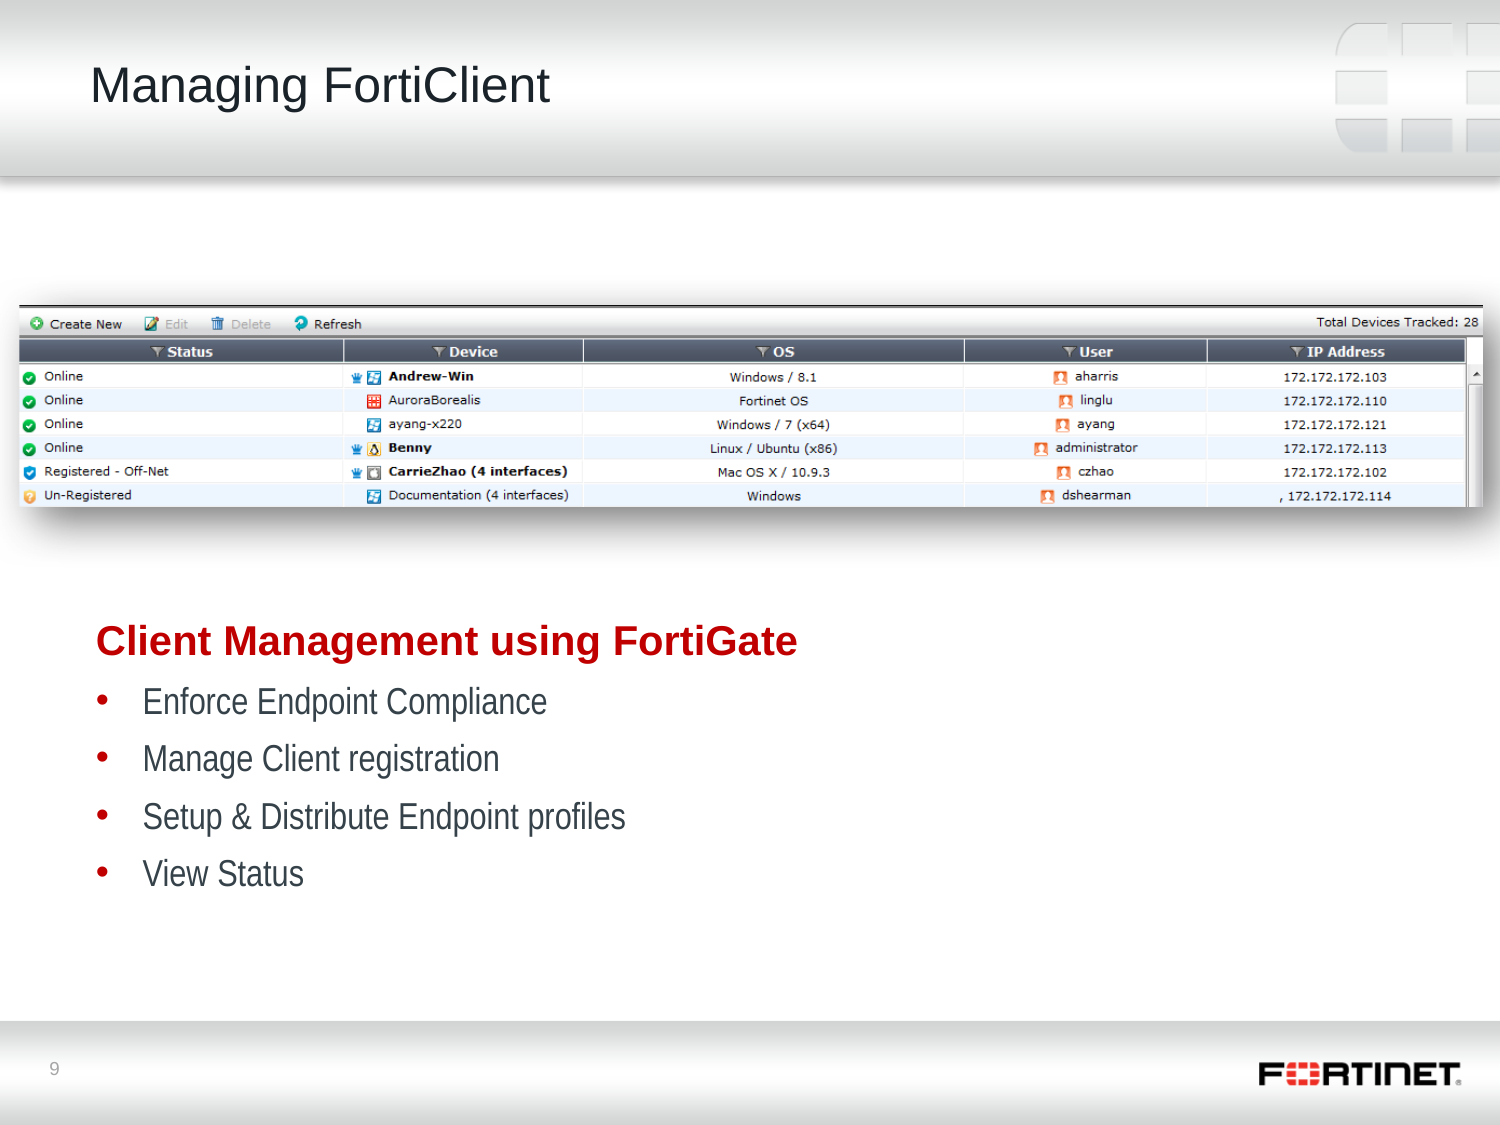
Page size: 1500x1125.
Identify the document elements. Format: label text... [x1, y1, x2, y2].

picture [0, 0, 1500, 1125]
text_box Client Management using FortiGate Enforce Endpoint Compliance Manage Client registration Setup & Distribute Endpoint profiles View Status [81, 606, 1444, 962]
title Managing FortiClient [75, 45, 1425, 138]
